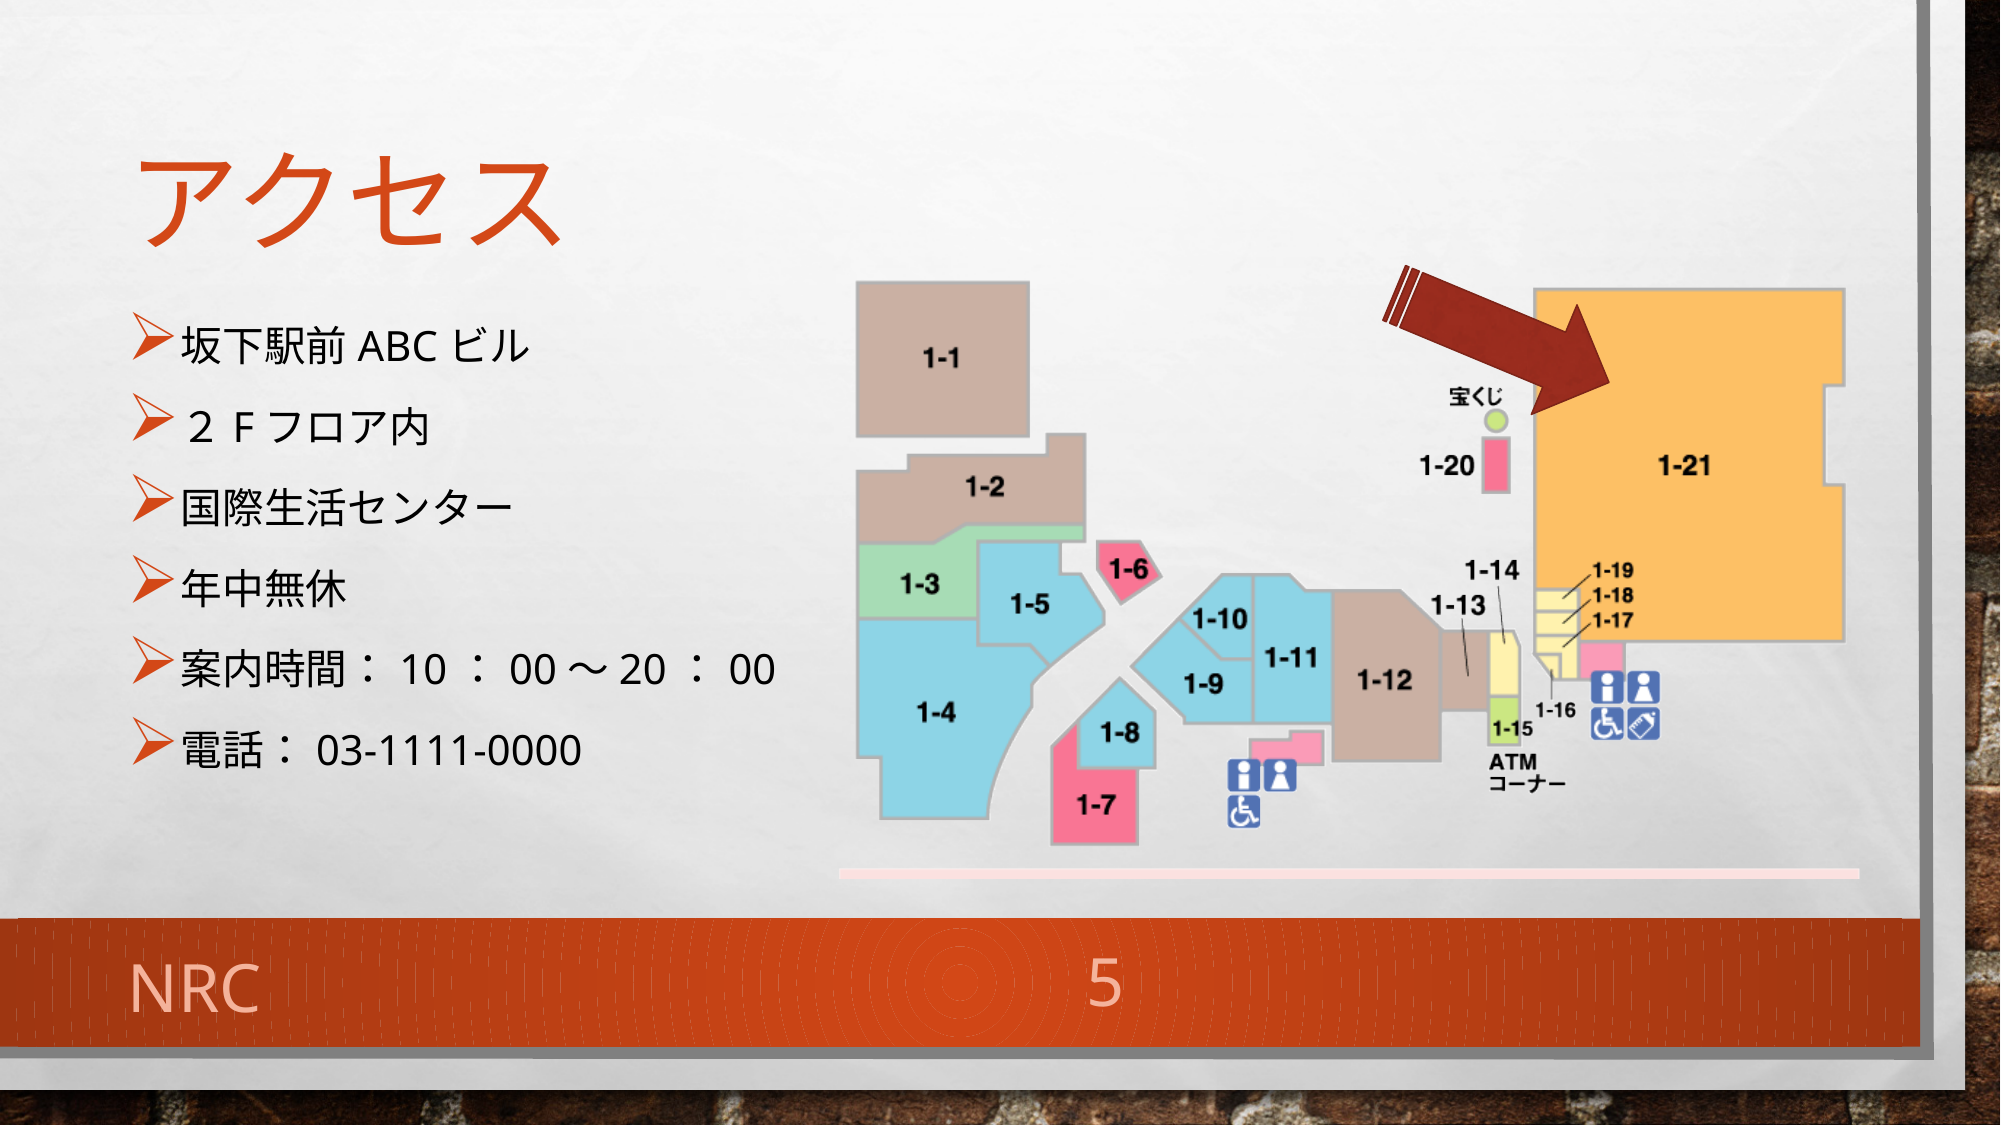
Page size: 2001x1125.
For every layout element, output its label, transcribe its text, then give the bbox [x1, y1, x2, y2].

picture [0, 0, 2000, 1125]
picture [825, 268, 1873, 880]
slide_number 5 [1031, 944, 1181, 1027]
title アクセス [112, 112, 1818, 303]
footer NRC [112, 944, 1015, 1027]
list 坂下駅前ABCビル ２Fフロア内 国際生活センター 年中無休 案内時間：10：00～20：00 電話：03-1111-0000 [112, 302, 814, 882]
